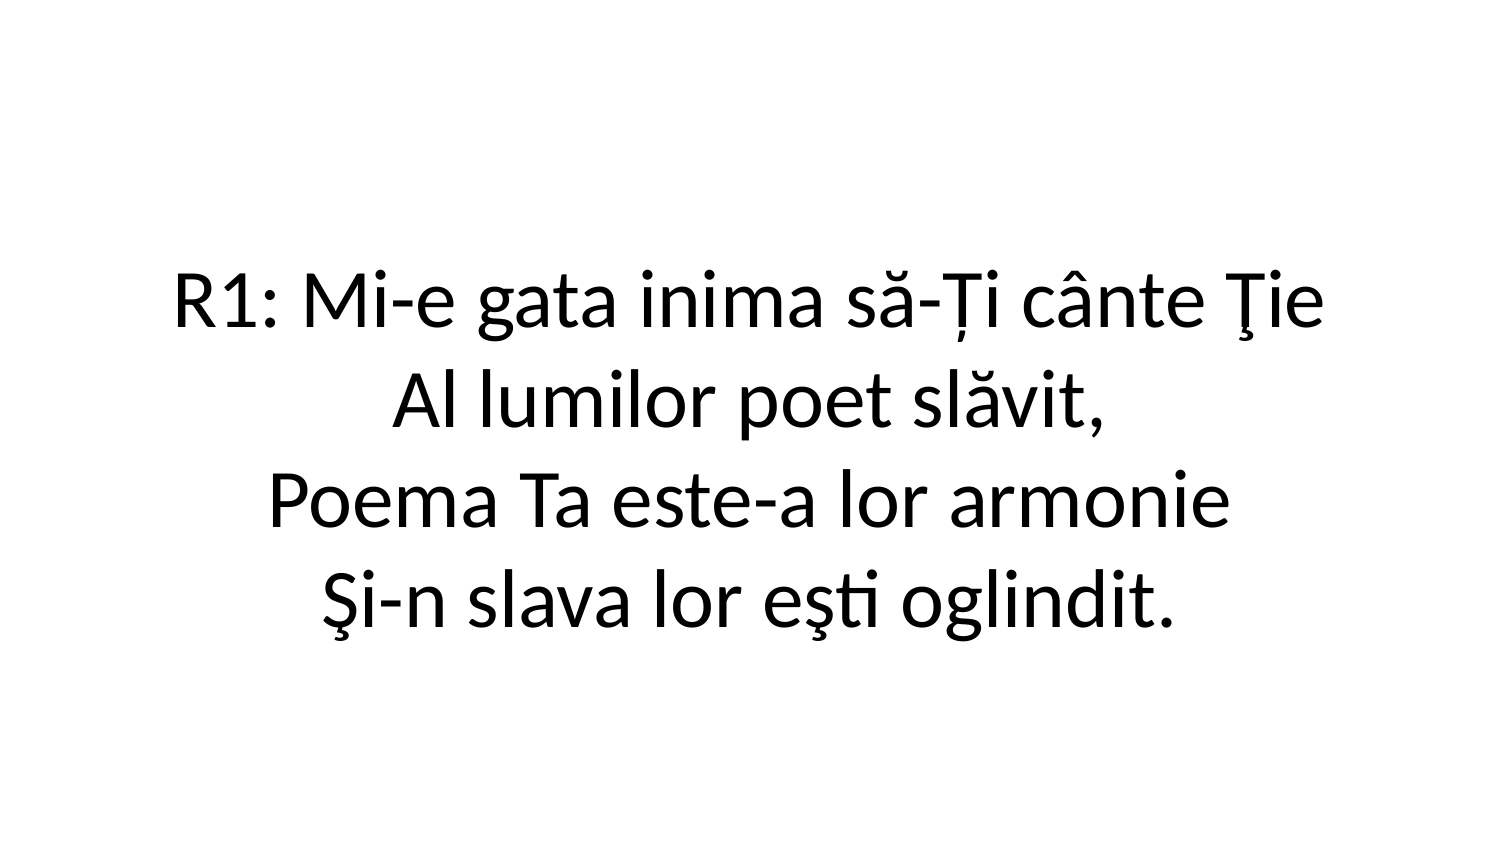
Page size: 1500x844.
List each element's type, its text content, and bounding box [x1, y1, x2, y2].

text_box R1: Mi-e gata inima să-Ți cânte Ţie Al lumilor poet slăvit, Poema Ta este-a lor armonie Şi-n slava lor eşti oglindit. [157, 192, 1343, 652]
